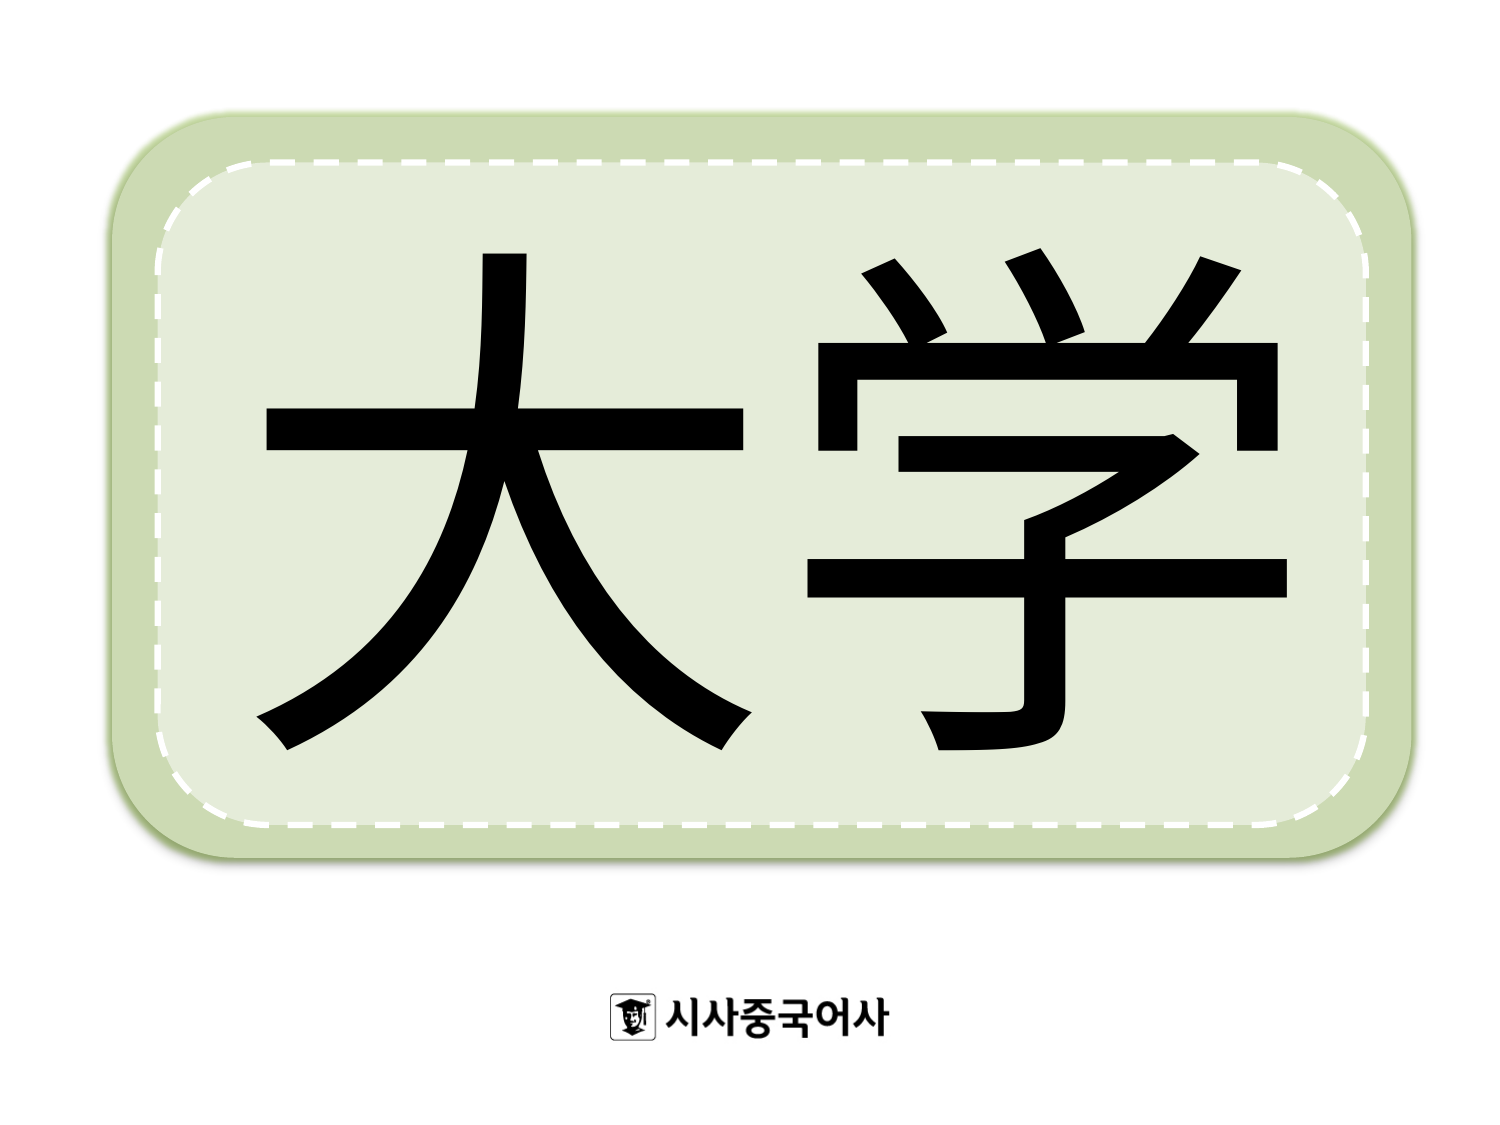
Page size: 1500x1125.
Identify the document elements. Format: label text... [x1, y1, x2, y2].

picture [602, 987, 898, 1047]
text_box 大学 [171, 160, 1380, 824]
